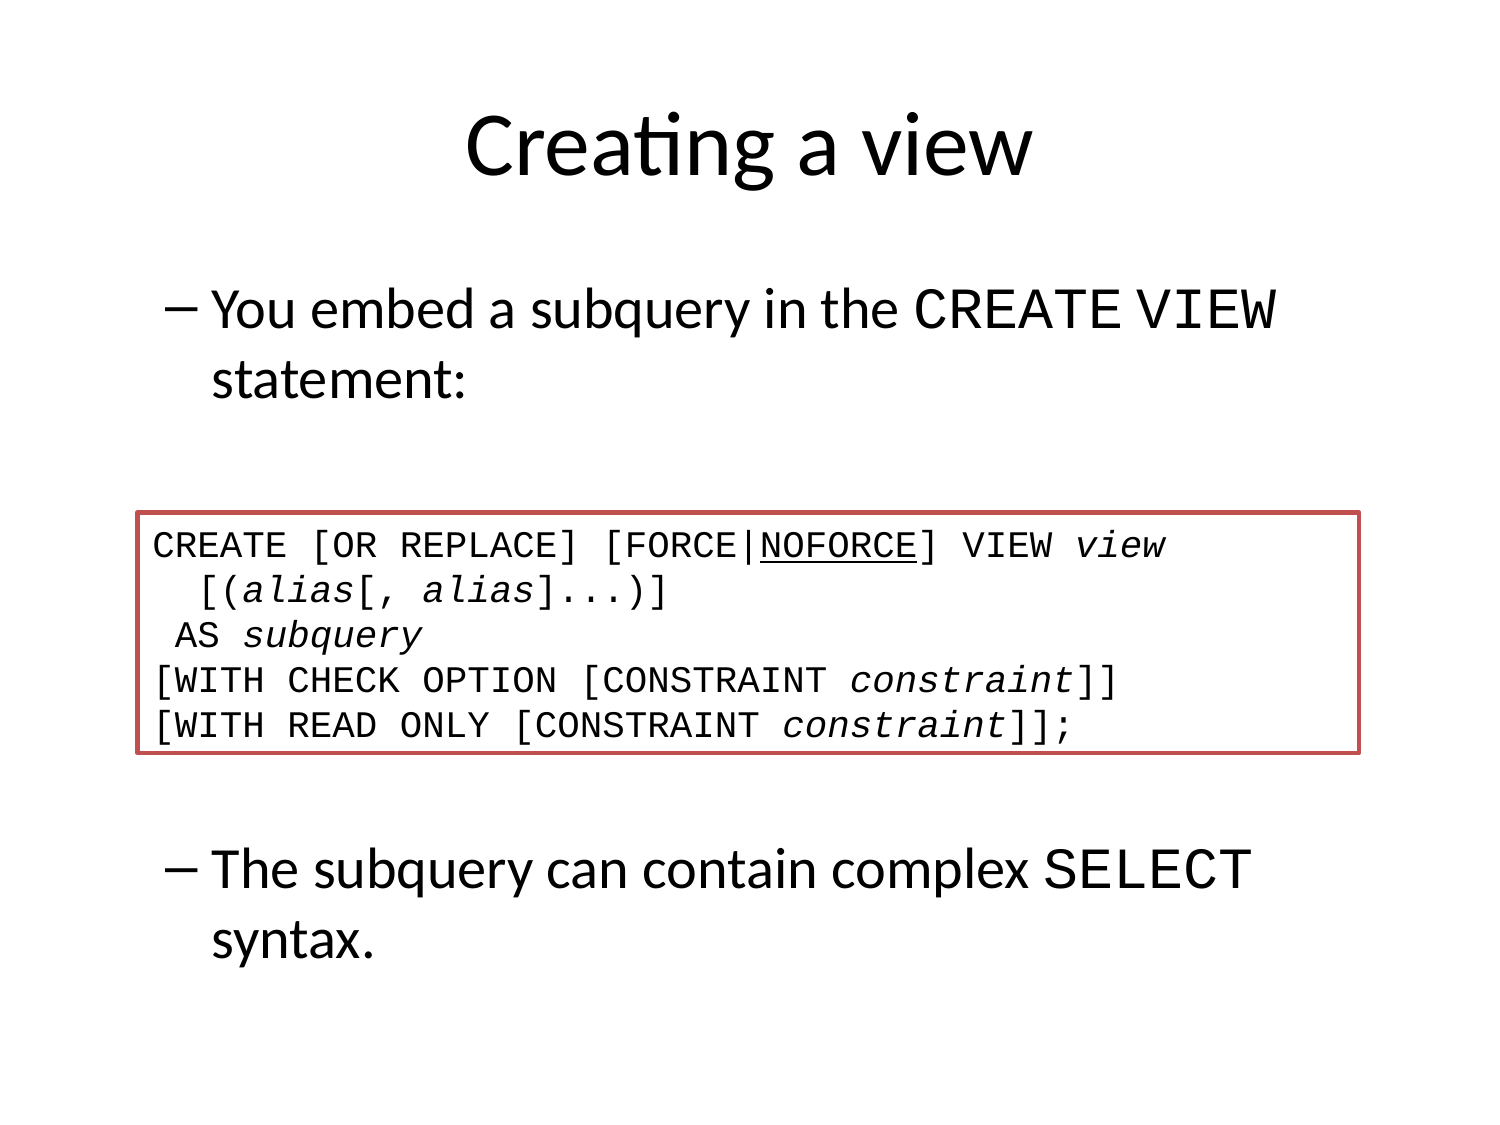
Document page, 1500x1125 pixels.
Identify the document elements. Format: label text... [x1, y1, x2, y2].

text_box CREATE [OR REPLACE] [FORCE|NOFORCE] VIEW view [(alias[, alias]...)] AS subquery [WITH CHECK OPTION [CONSTRAINT constraint]] [WITH READ ONLY [CONSTRAINT constraint]]; [135, 510, 1361, 755]
title Creating a view [75, 45, 1425, 233]
list You embed a subquery in the CREATE VIEW statement: The subquery can contain complex SELECT syntax. [75, 262, 1425, 1005]
